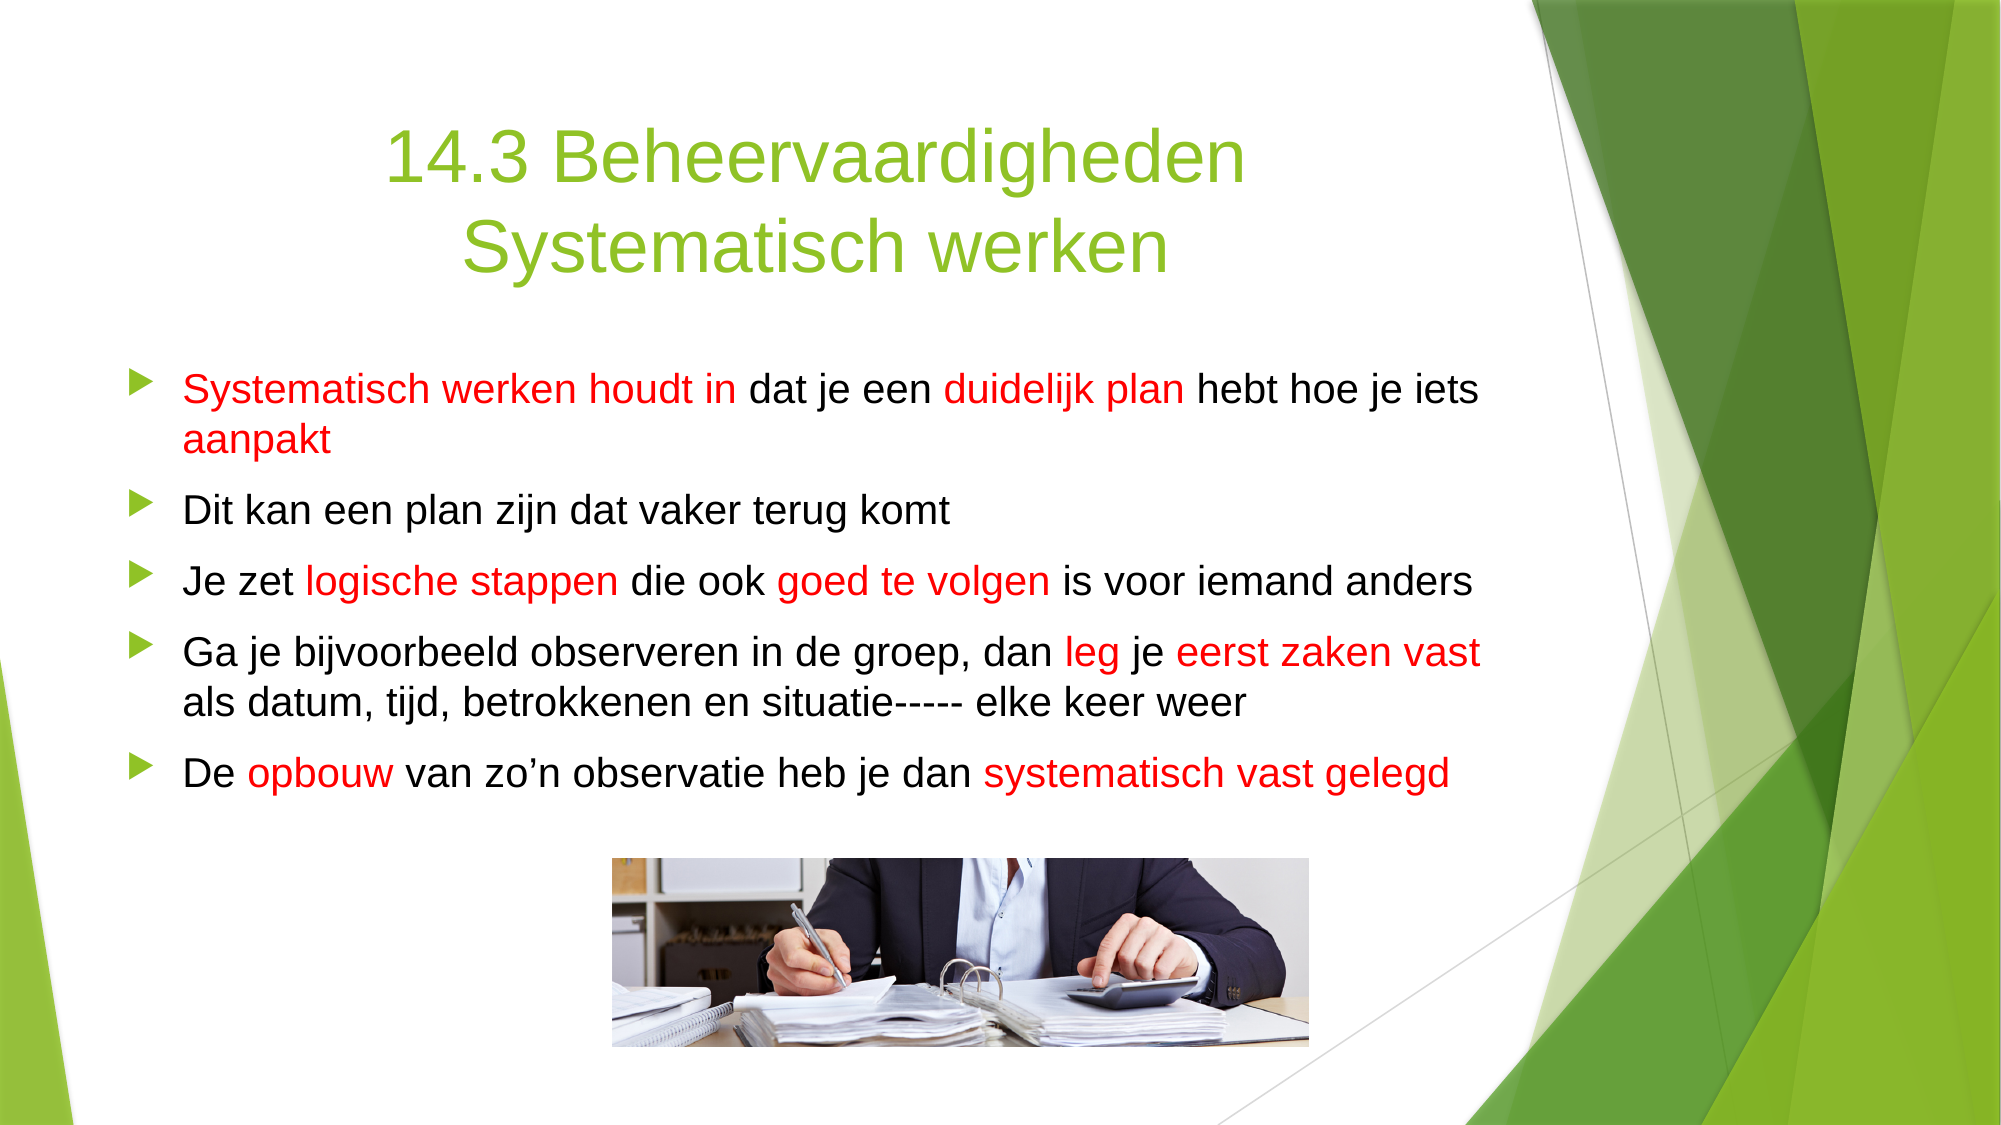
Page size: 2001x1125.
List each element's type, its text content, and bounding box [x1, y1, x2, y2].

title 14.3 Beheervaardigheden Systematisch werken [111, 99, 1522, 317]
list Systematisch werken houdt in dat je een duidelijk plan hebt hoe je iets aanpakt Dit kan een plan zijn dat vaker terug komt Je zet logische stappen die ook goed te volgen is voor iemand anders Ga je bijvoorbeeld observeren in de groep, dan leg je eerst zaken vast als datum, tijd, betrokkenen en situatie----- elke keer weer De opbouw van zo’n observatie heb je dan systematisch vast gelegd [111, 354, 1522, 992]
picture [611, 857, 1309, 1048]
